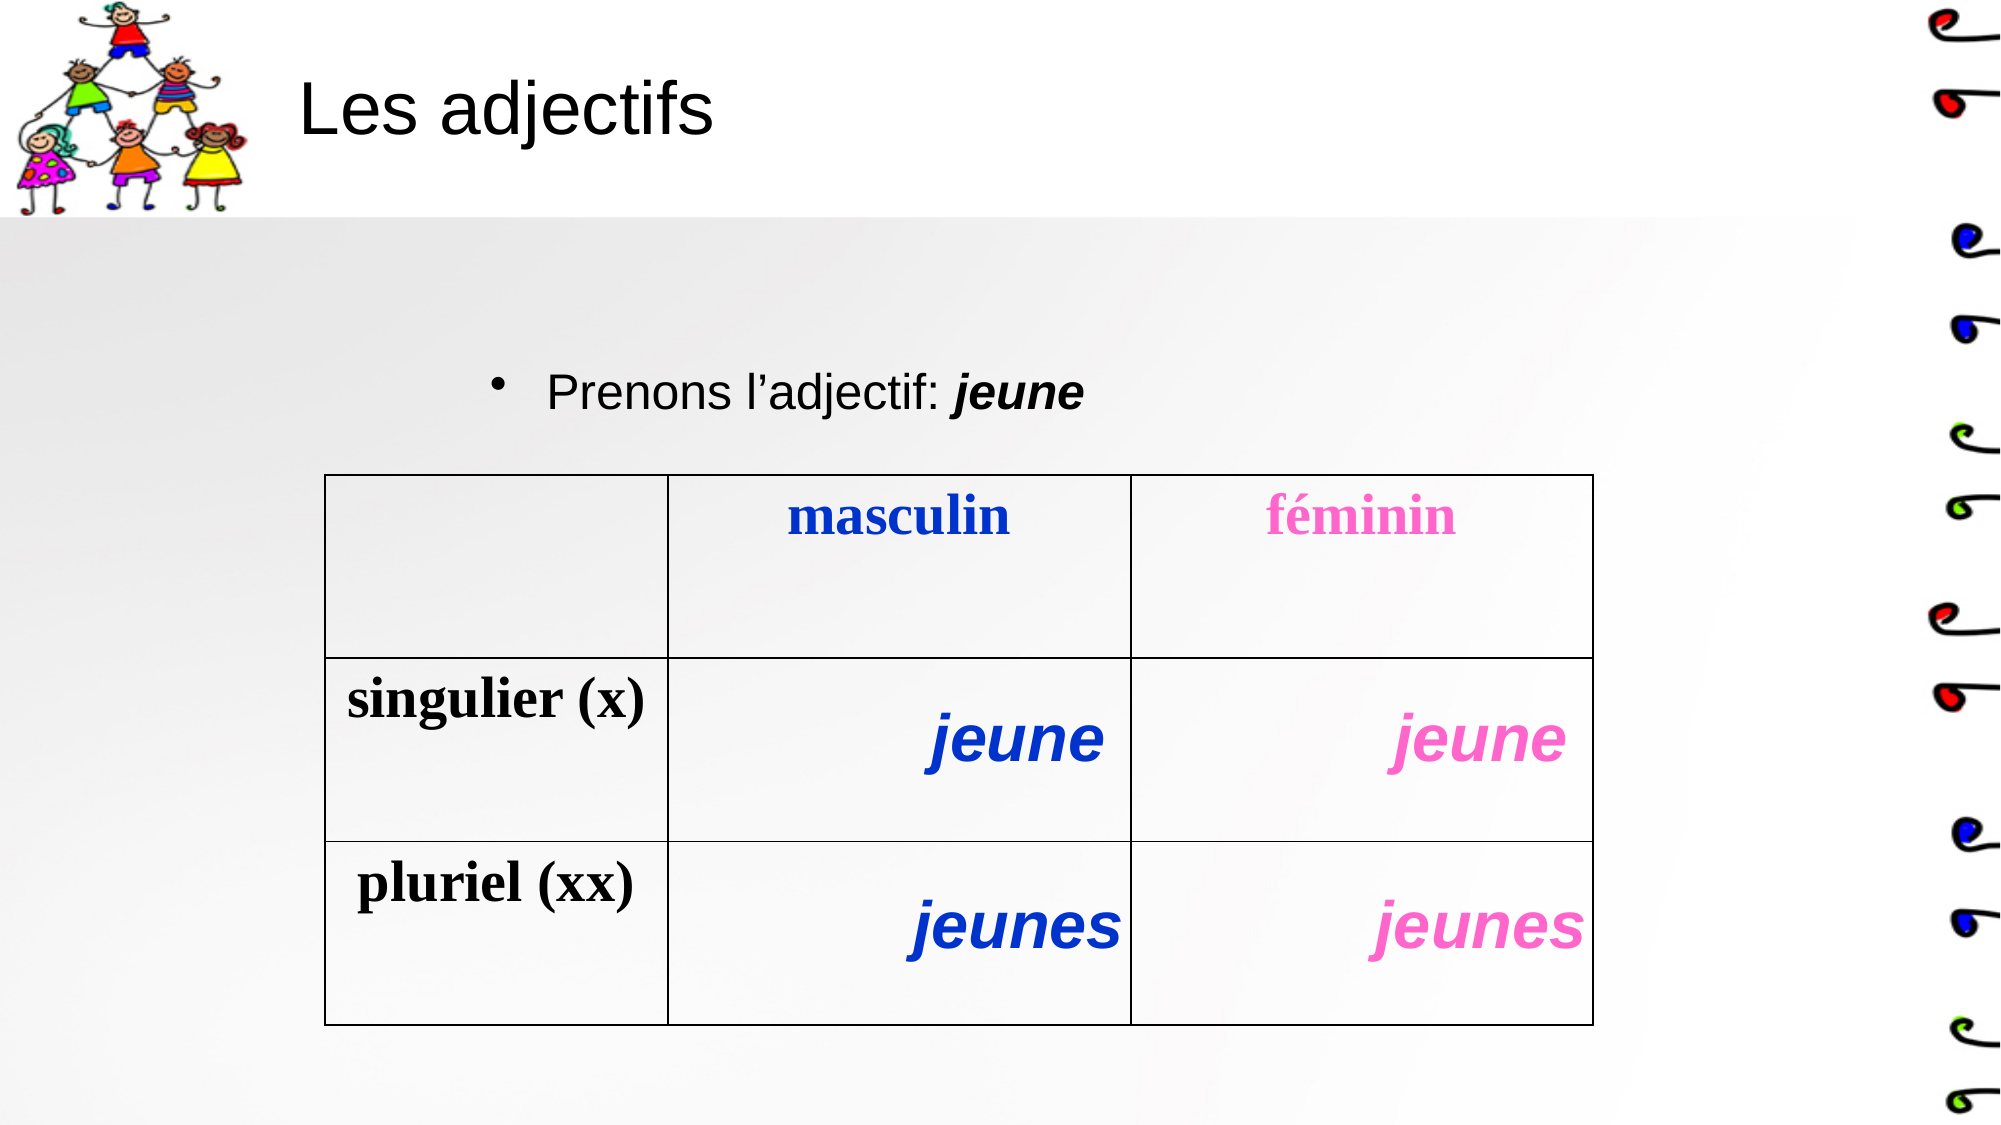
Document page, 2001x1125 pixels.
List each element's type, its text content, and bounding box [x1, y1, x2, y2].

table_cell [1132, 659, 1592, 841]
text_box jeune [799, 687, 1238, 783]
text_box jeunes [799, 874, 1238, 970]
text_box jeune [1262, 687, 1700, 783]
table_header féminin [1132, 476, 1592, 657]
table_cell [1132, 842, 1592, 1024]
table_cell [669, 659, 1130, 841]
picture [0, 0, 2001, 1125]
table_cell [669, 842, 1130, 1024]
table_cell singulier (x) [326, 659, 667, 841]
text_box jeunes [1262, 874, 1700, 970]
table_header [326, 476, 667, 657]
table_header masculin [669, 476, 1130, 657]
list Prenons l’adjectif: jeune [474, 352, 1751, 1063]
table_cell pluriel (xx) [326, 842, 667, 1024]
title Les adjectifs [283, 16, 1951, 192]
